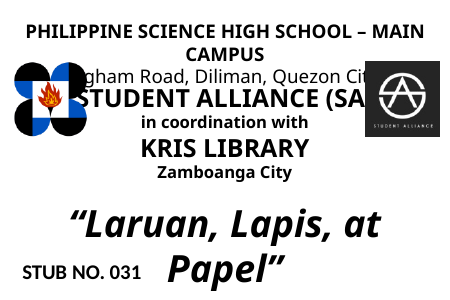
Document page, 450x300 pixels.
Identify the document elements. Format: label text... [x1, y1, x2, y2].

picture [12, 60, 88, 137]
text_box PHILIPPINE SCIENCE HIGH SCHOOL – MAIN CAMPUS Agham Road, Diliman, Quezon City [0, 12, 450, 74]
text_box STUB NO. 031 [7, 251, 213, 292]
text_box STUDENT ALLIANCE (SA) in coordination with KRIS LIBRARY Zamboanga City [0, 74, 450, 190]
picture [364, 60, 441, 137]
text_box “Laruan, Lapis, at Papel” [0, 192, 450, 298]
